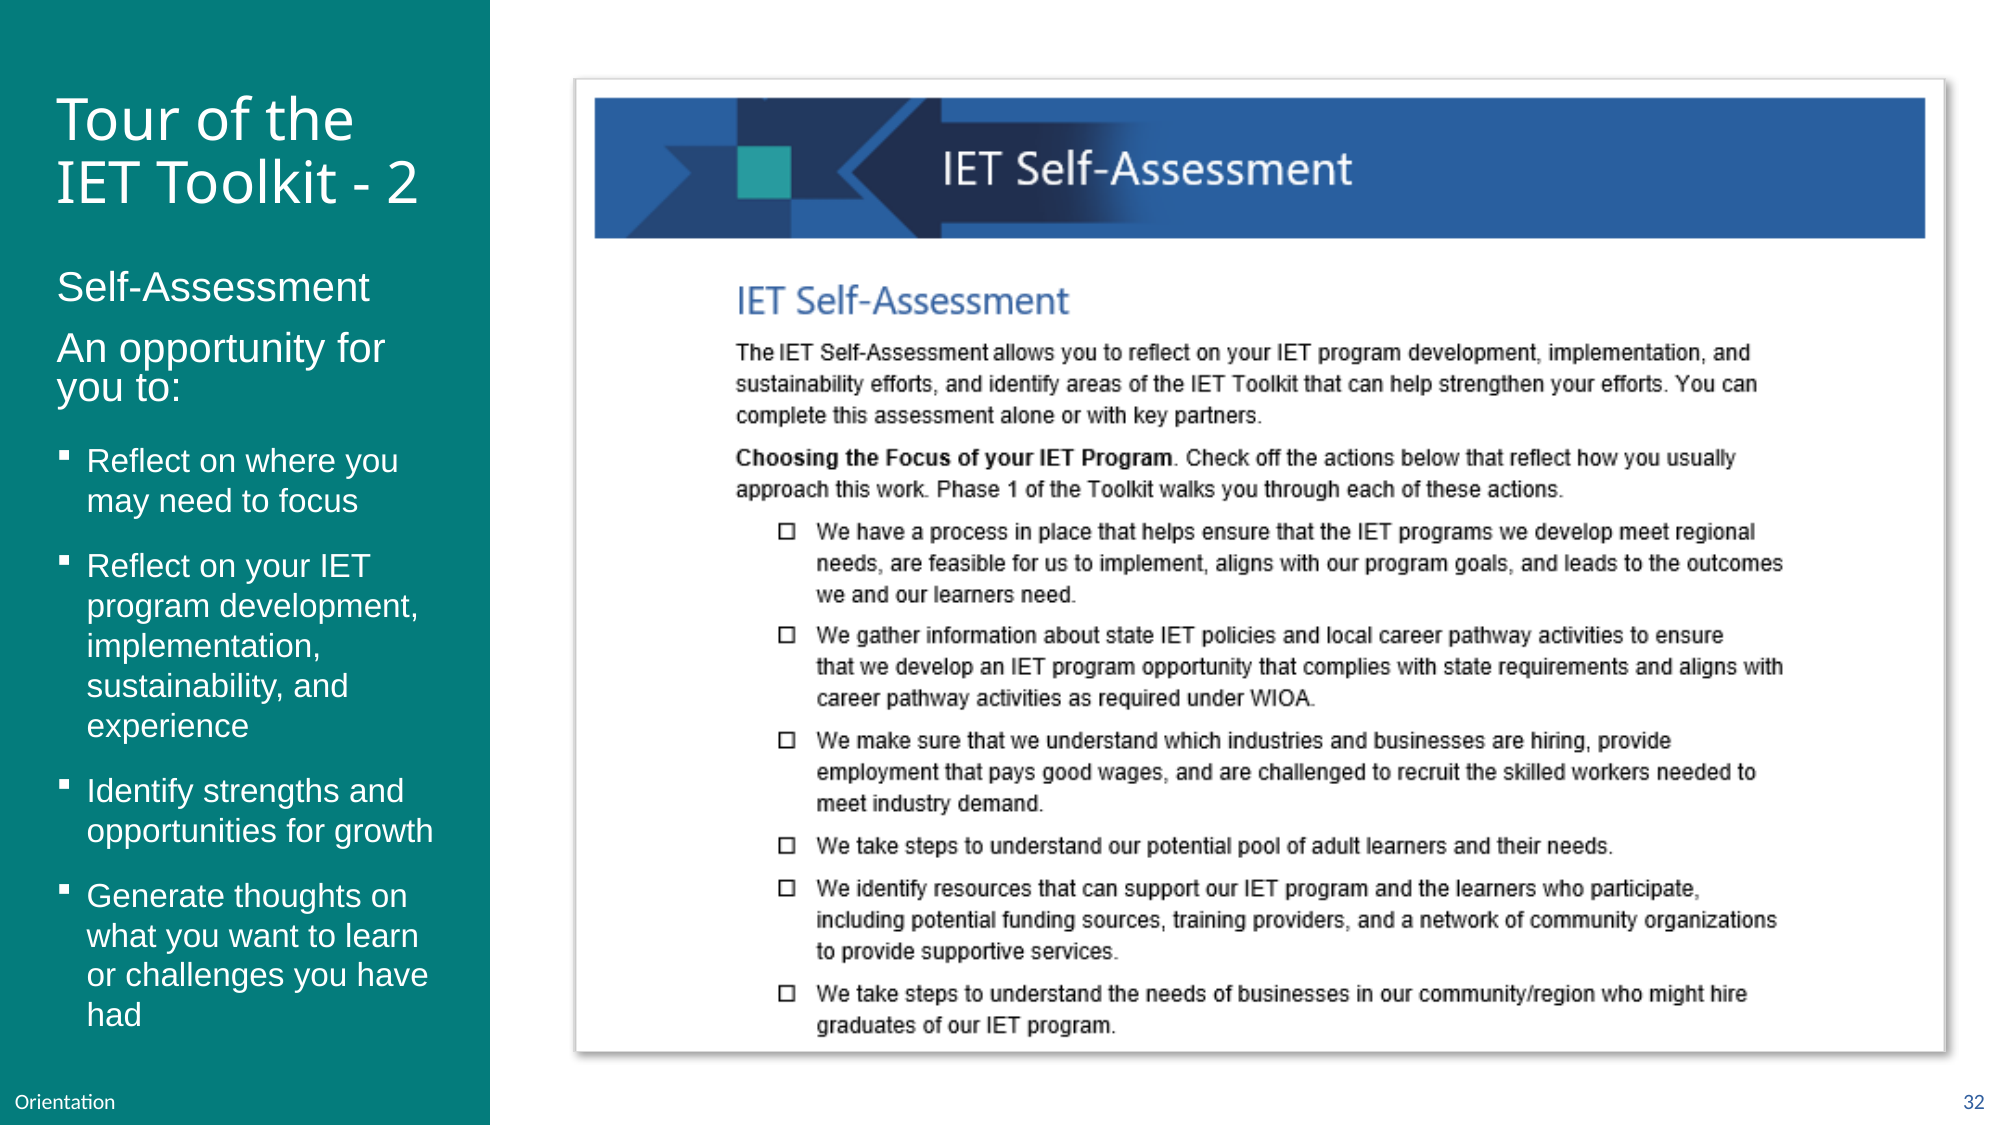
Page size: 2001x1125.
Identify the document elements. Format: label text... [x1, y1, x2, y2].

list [573, 78, 1946, 1052]
list Self-Assessment An opportunity for you to: Reflect on where you may need to focus Reflect on your IET program development, implementation, sustainability, and experience Identify strengths and opportunities for growth Generate thoughts on what you want to learn or challenges you have had [41, 257, 463, 1052]
slide_number 32 [1550, 1074, 2000, 1122]
footer Orientation [0, 1074, 450, 1122]
title Tour of the IET Toolkit - 2 [41, 82, 469, 258]
